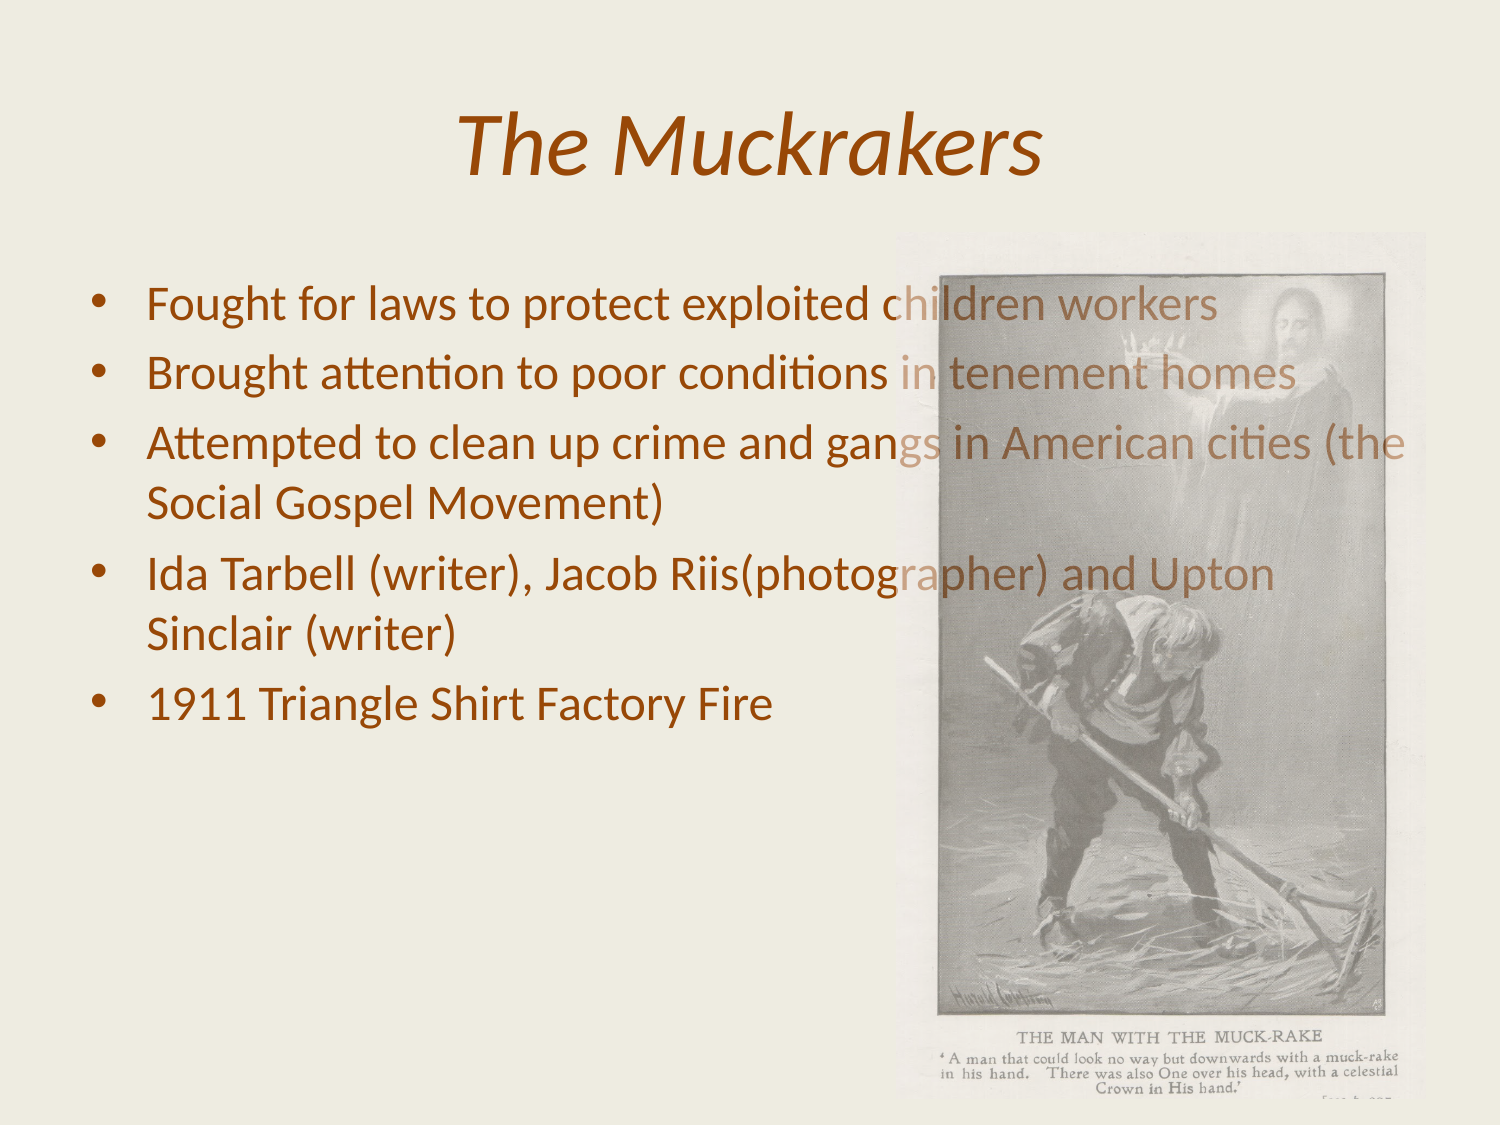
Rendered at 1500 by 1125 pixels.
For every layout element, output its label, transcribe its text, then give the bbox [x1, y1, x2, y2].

picture [896, 232, 1426, 1099]
list Fought for laws to protect exploited children workers Brought attention to poor conditions in tenement homes Attempted to clean up crime and gangs in American cities (the Social Gospel Movement) Ida Tarbell (writer), Jacob Riis(photographer) and Upton Sinclair (writer) 1911 Triangle Shirt Factory Fire [75, 262, 890, 1005]
title The Muckrakers [75, 45, 1425, 233]
